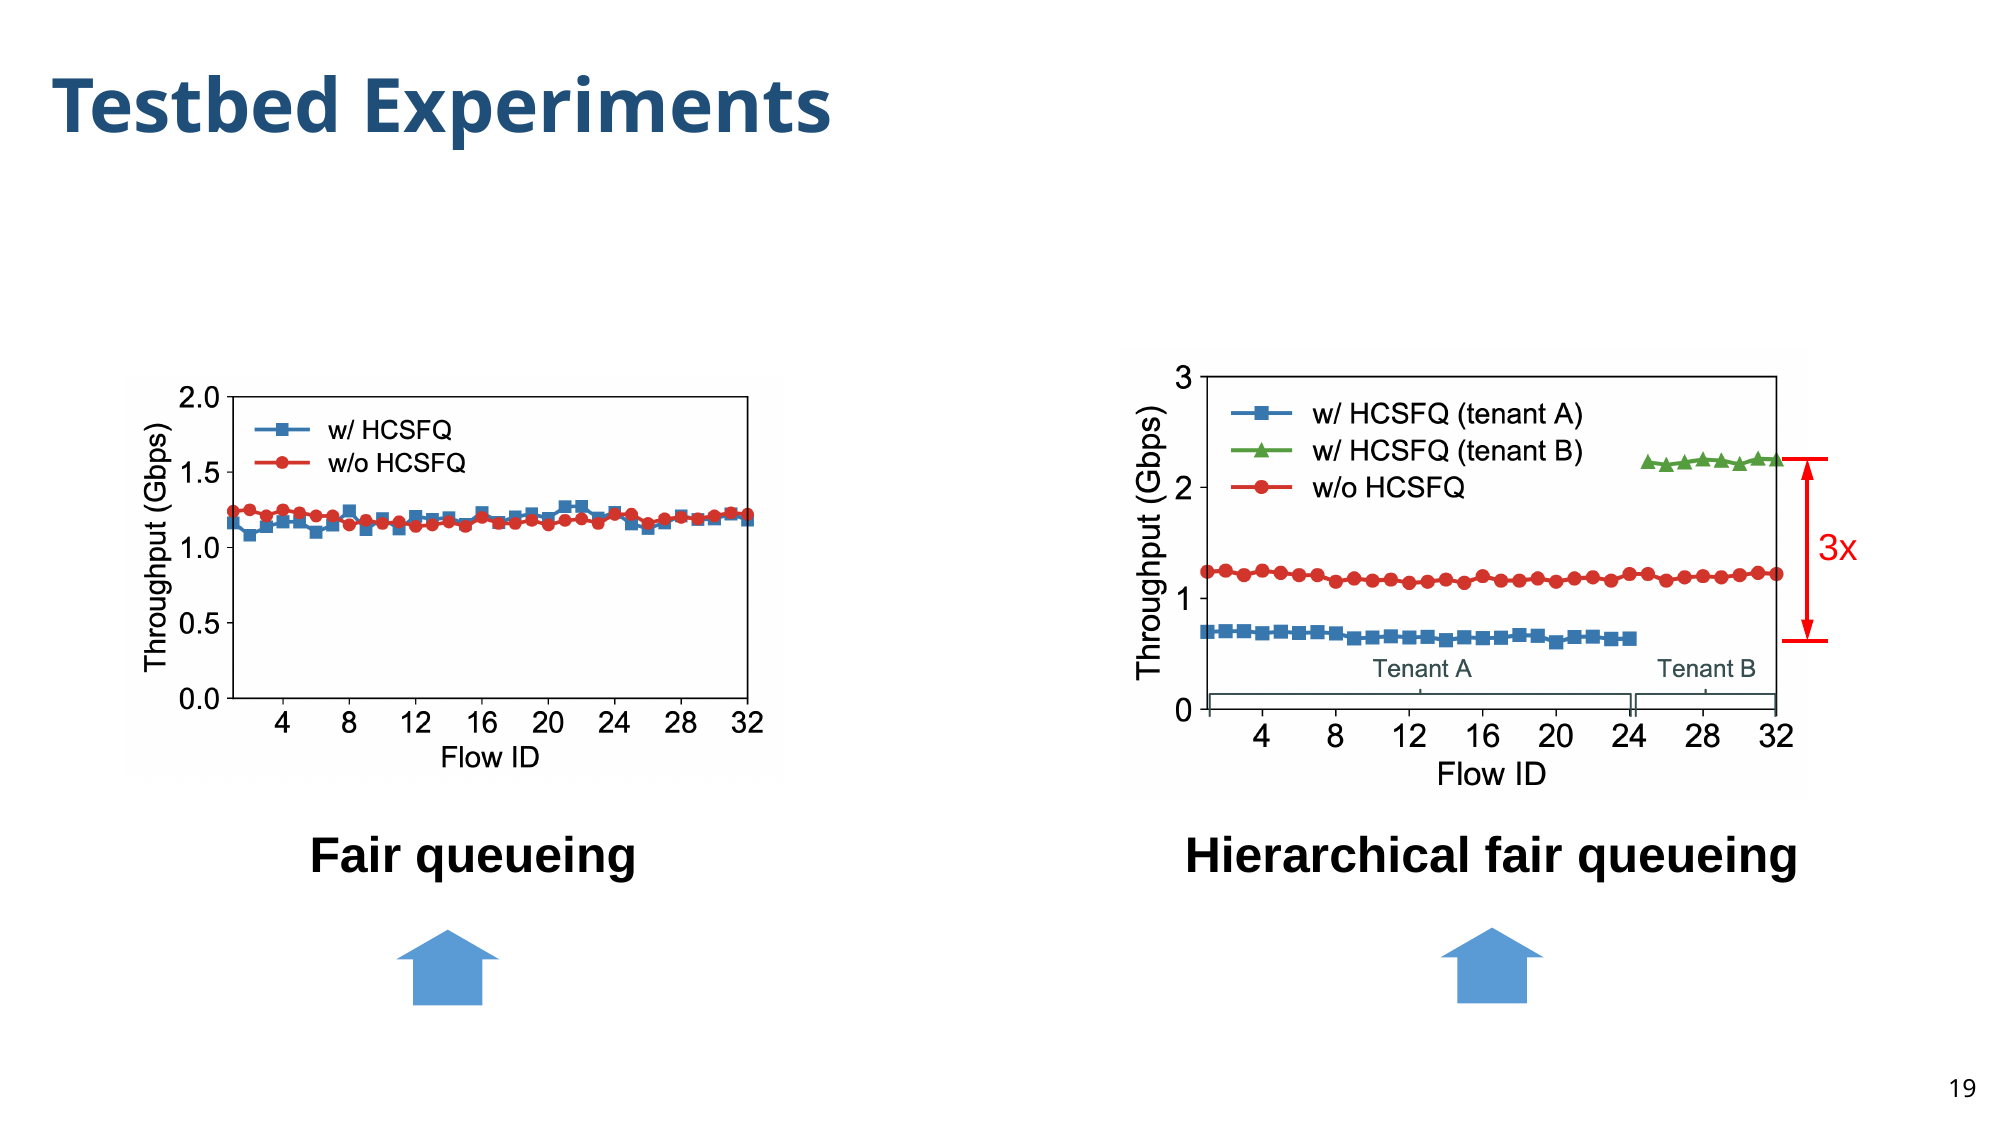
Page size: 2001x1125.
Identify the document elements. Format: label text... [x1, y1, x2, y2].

text_box Fair queueing [294, 815, 653, 891]
text_box [395, 928, 500, 1007]
picture [1120, 349, 1807, 803]
text_box Hierarchical fair queueing [1170, 815, 1814, 891]
text_box [1440, 926, 1545, 1005]
title Testbed Experiments [36, 0, 1878, 218]
slide_number 18 [1541, 1059, 1992, 1120]
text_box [1782, 458, 1874, 641]
picture [123, 369, 784, 782]
